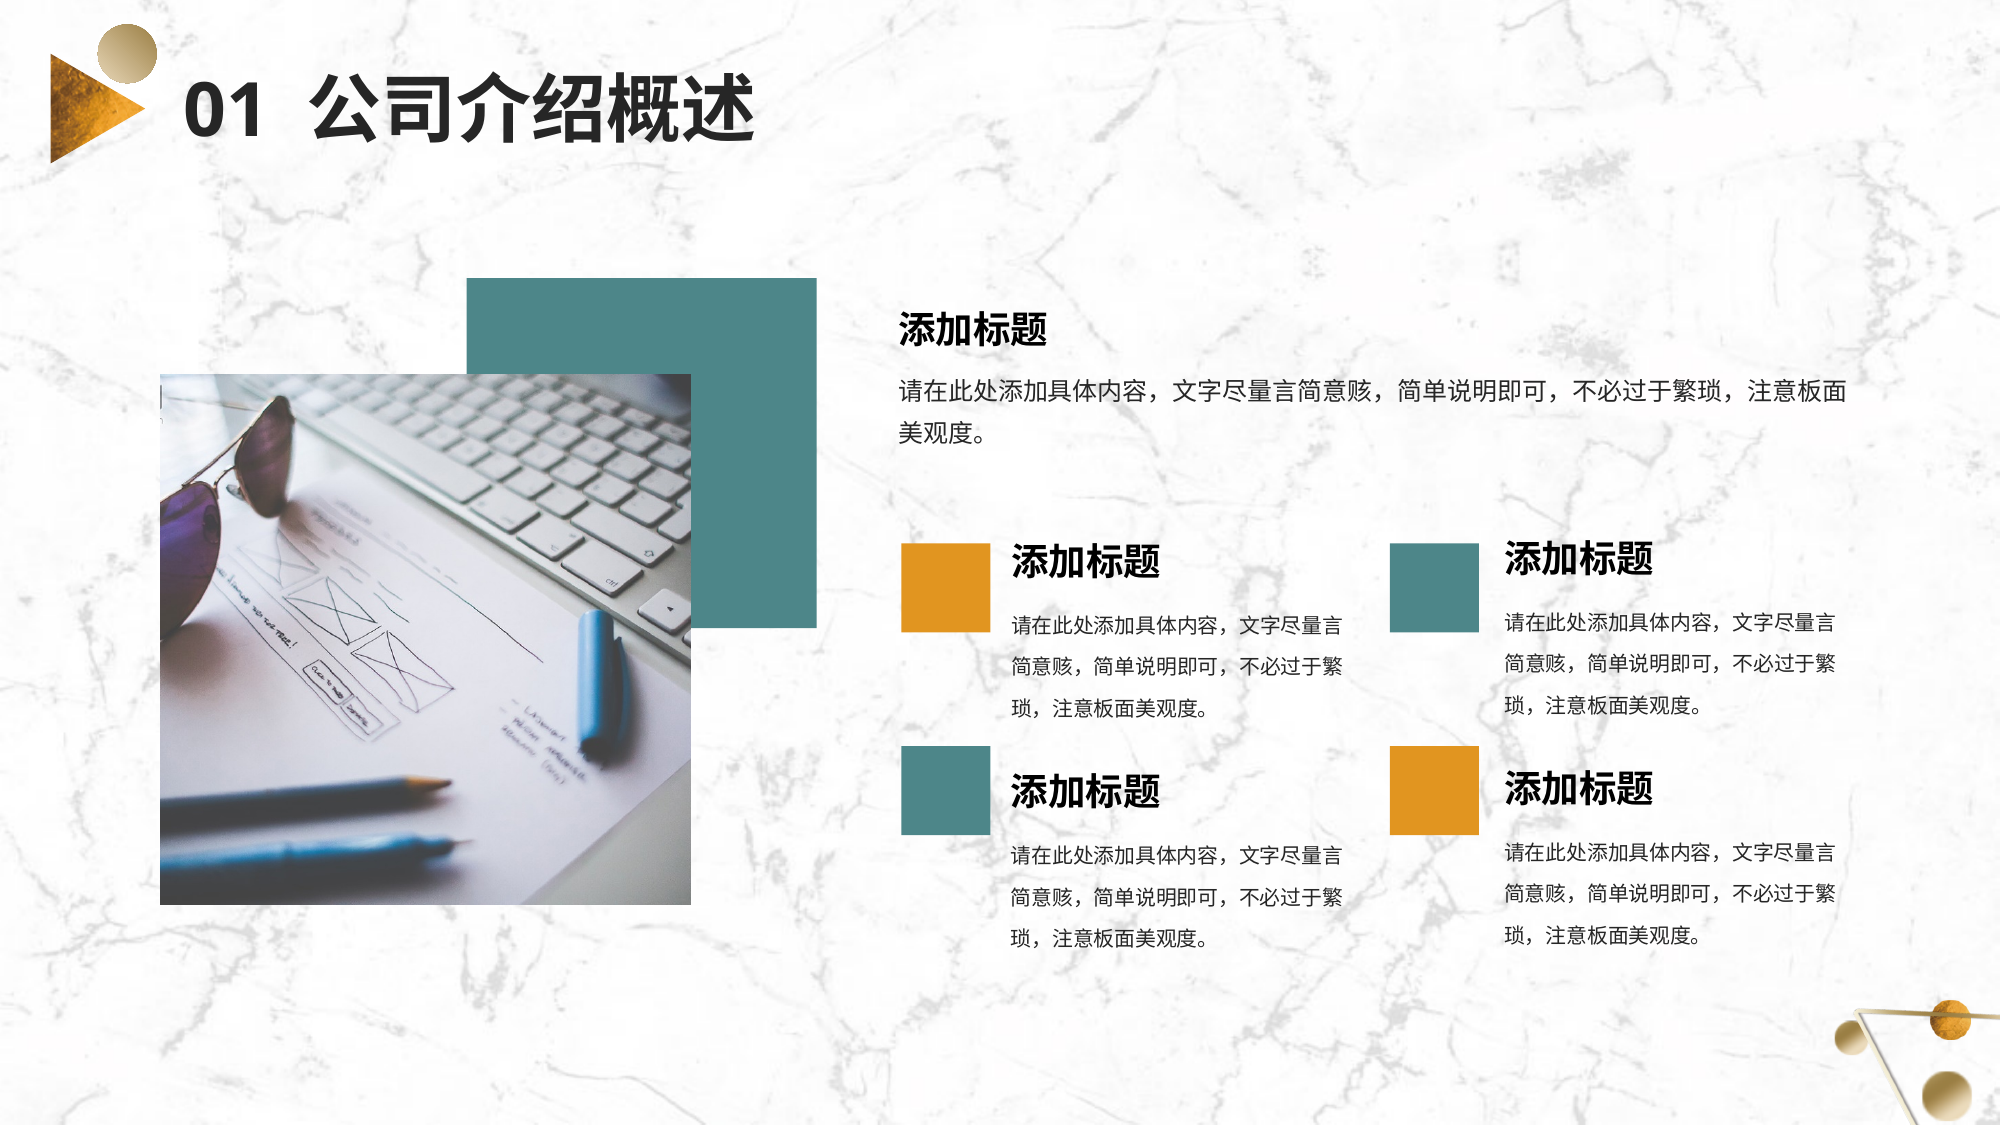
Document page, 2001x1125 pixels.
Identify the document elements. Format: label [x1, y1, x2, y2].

text_box [996, 530, 1371, 730]
text_box [996, 760, 1371, 960]
picture [0, 0, 2000, 1125]
text_box [1489, 757, 1864, 957]
text_box [883, 298, 1864, 498]
text_box [1489, 527, 1865, 727]
